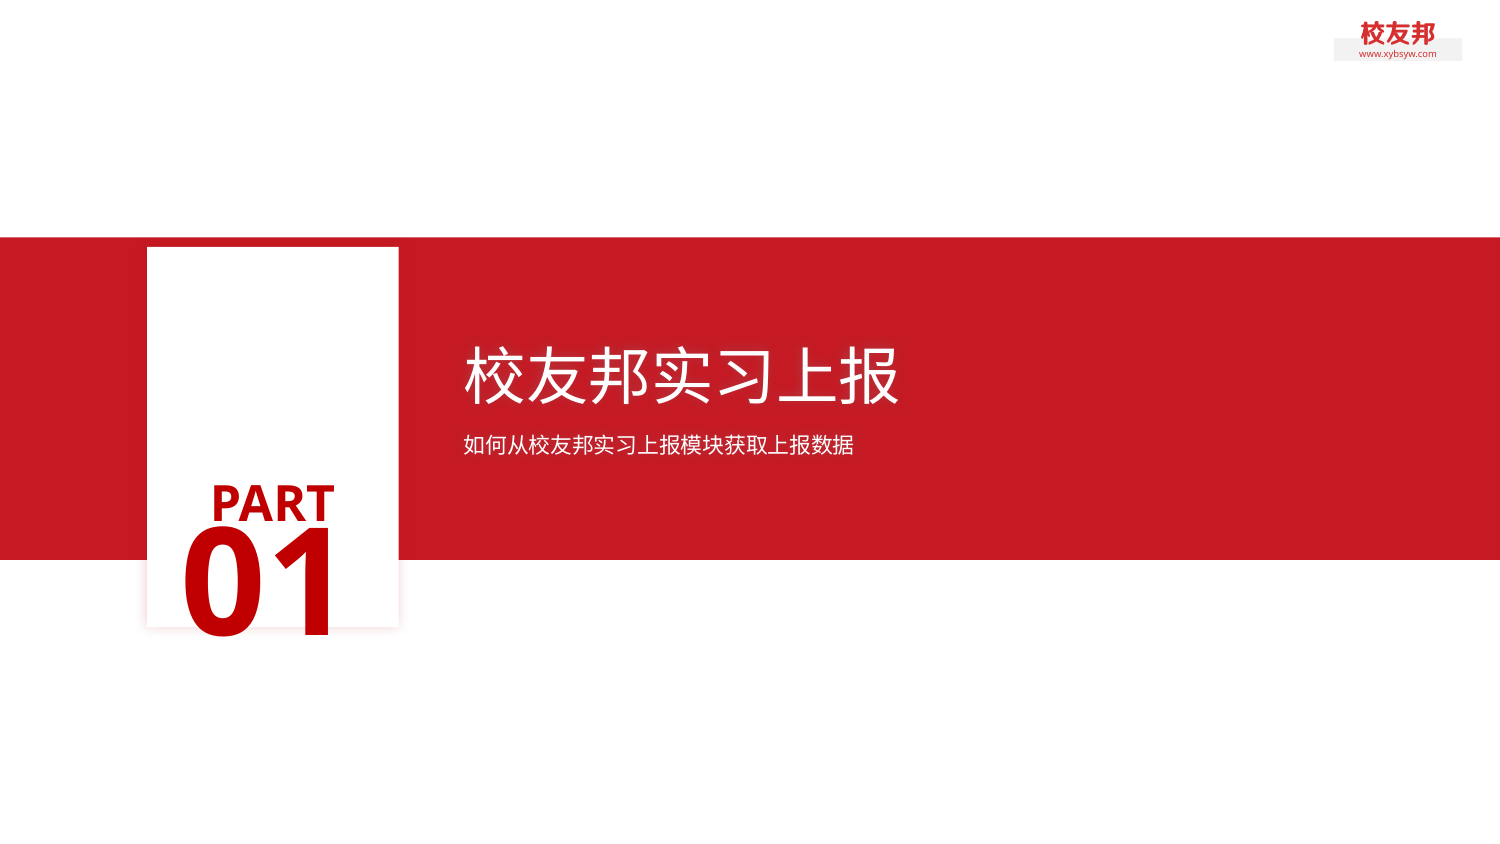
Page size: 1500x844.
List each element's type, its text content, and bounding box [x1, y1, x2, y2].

text_box 校友邦实习上报 [456, 329, 1172, 419]
text_box 如何从校友邦实习上报模块获取上报数据 [456, 425, 1193, 464]
text_box PART [166, 463, 350, 539]
text_box [0, 237, 1500, 560]
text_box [1333, 21, 1463, 67]
text_box 01 [165, 297, 378, 673]
text_box [147, 246, 399, 628]
